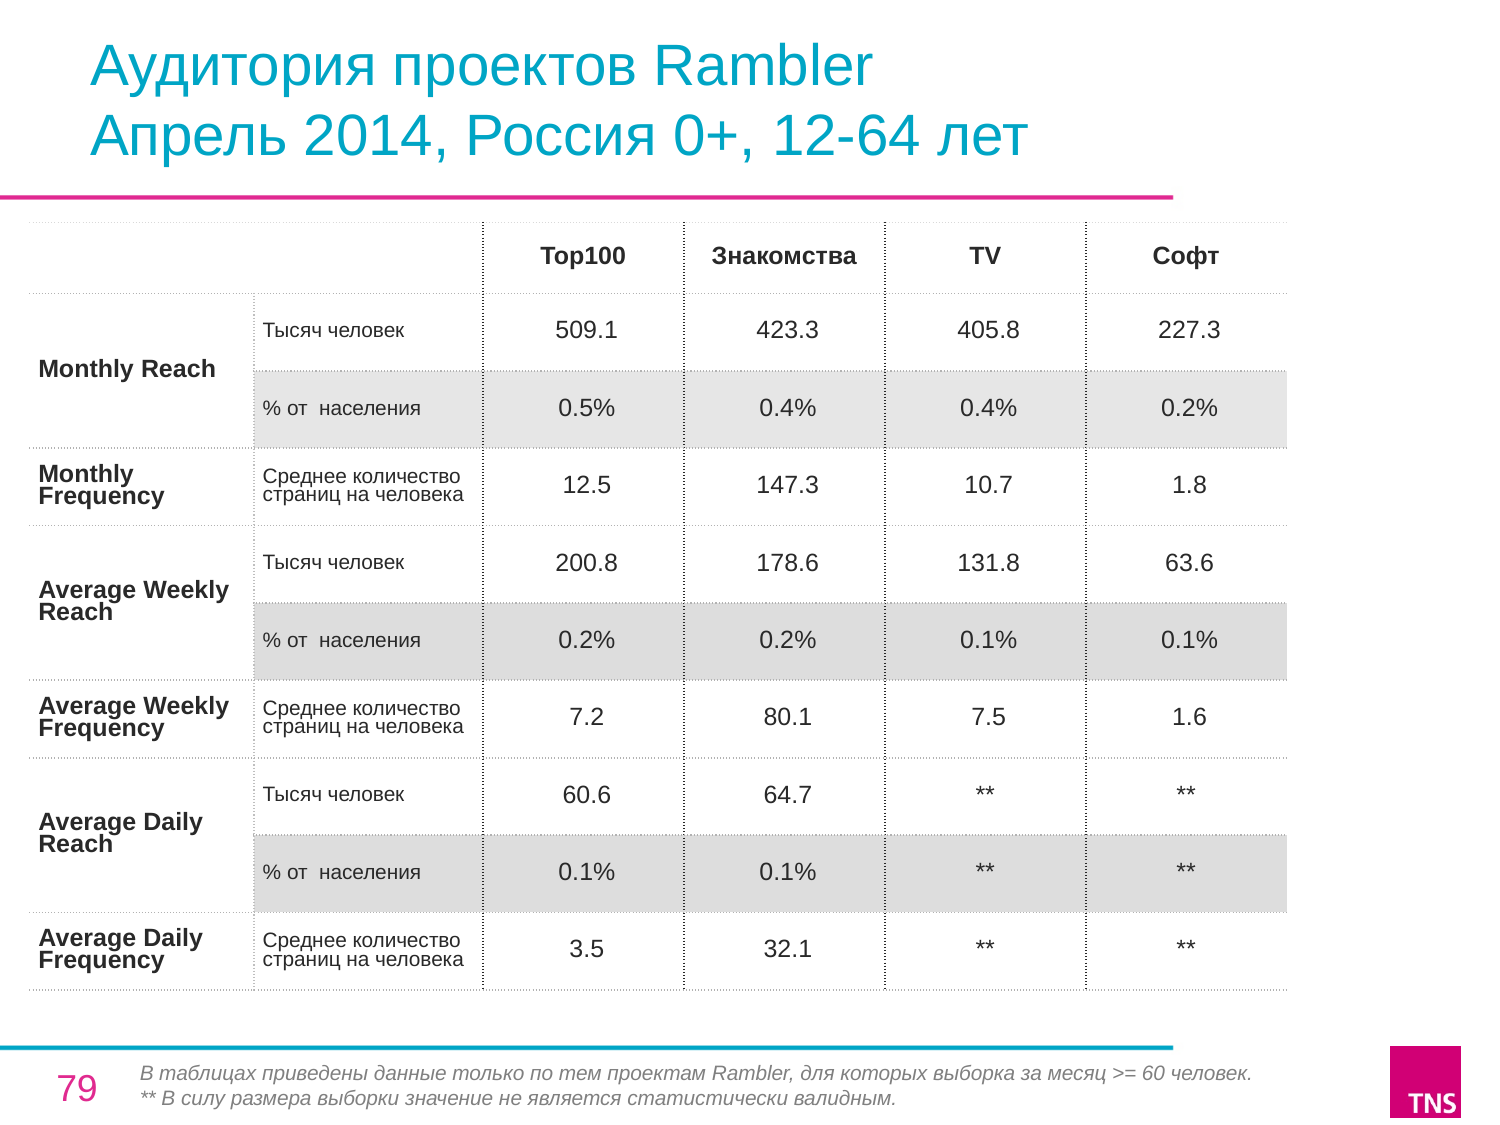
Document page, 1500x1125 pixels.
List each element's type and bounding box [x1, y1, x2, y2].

text_box [124, 1052, 1463, 1117]
title [74, 8, 1476, 187]
table_cell [29, 294, 1287, 990]
slide_number [40, 1055, 392, 1125]
table_header [29, 223, 1287, 294]
picture [0, 0, 1500, 1125]
